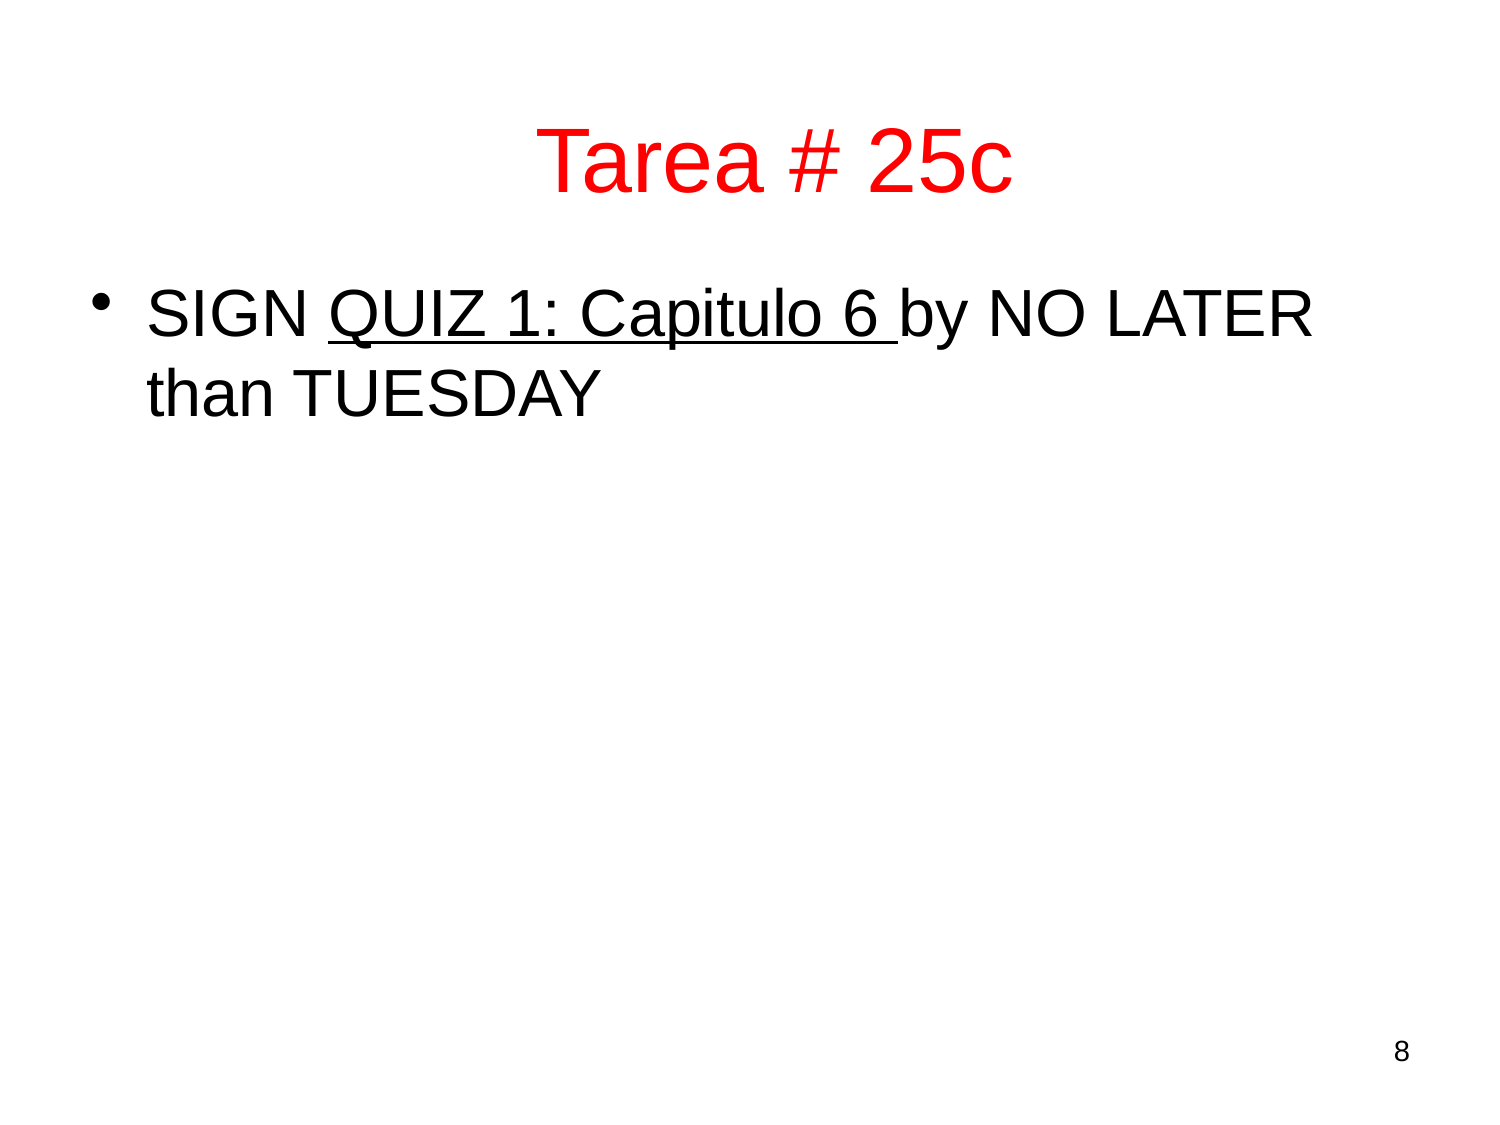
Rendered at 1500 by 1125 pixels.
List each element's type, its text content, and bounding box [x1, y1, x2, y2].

list SIGN QUIZ 1: Capitulo 6 by NO LATER than TUESDAY [75, 262, 1425, 1005]
text_box Tarea # 25c [99, 62, 1450, 250]
slide_number 8 [1074, 1024, 1425, 1103]
